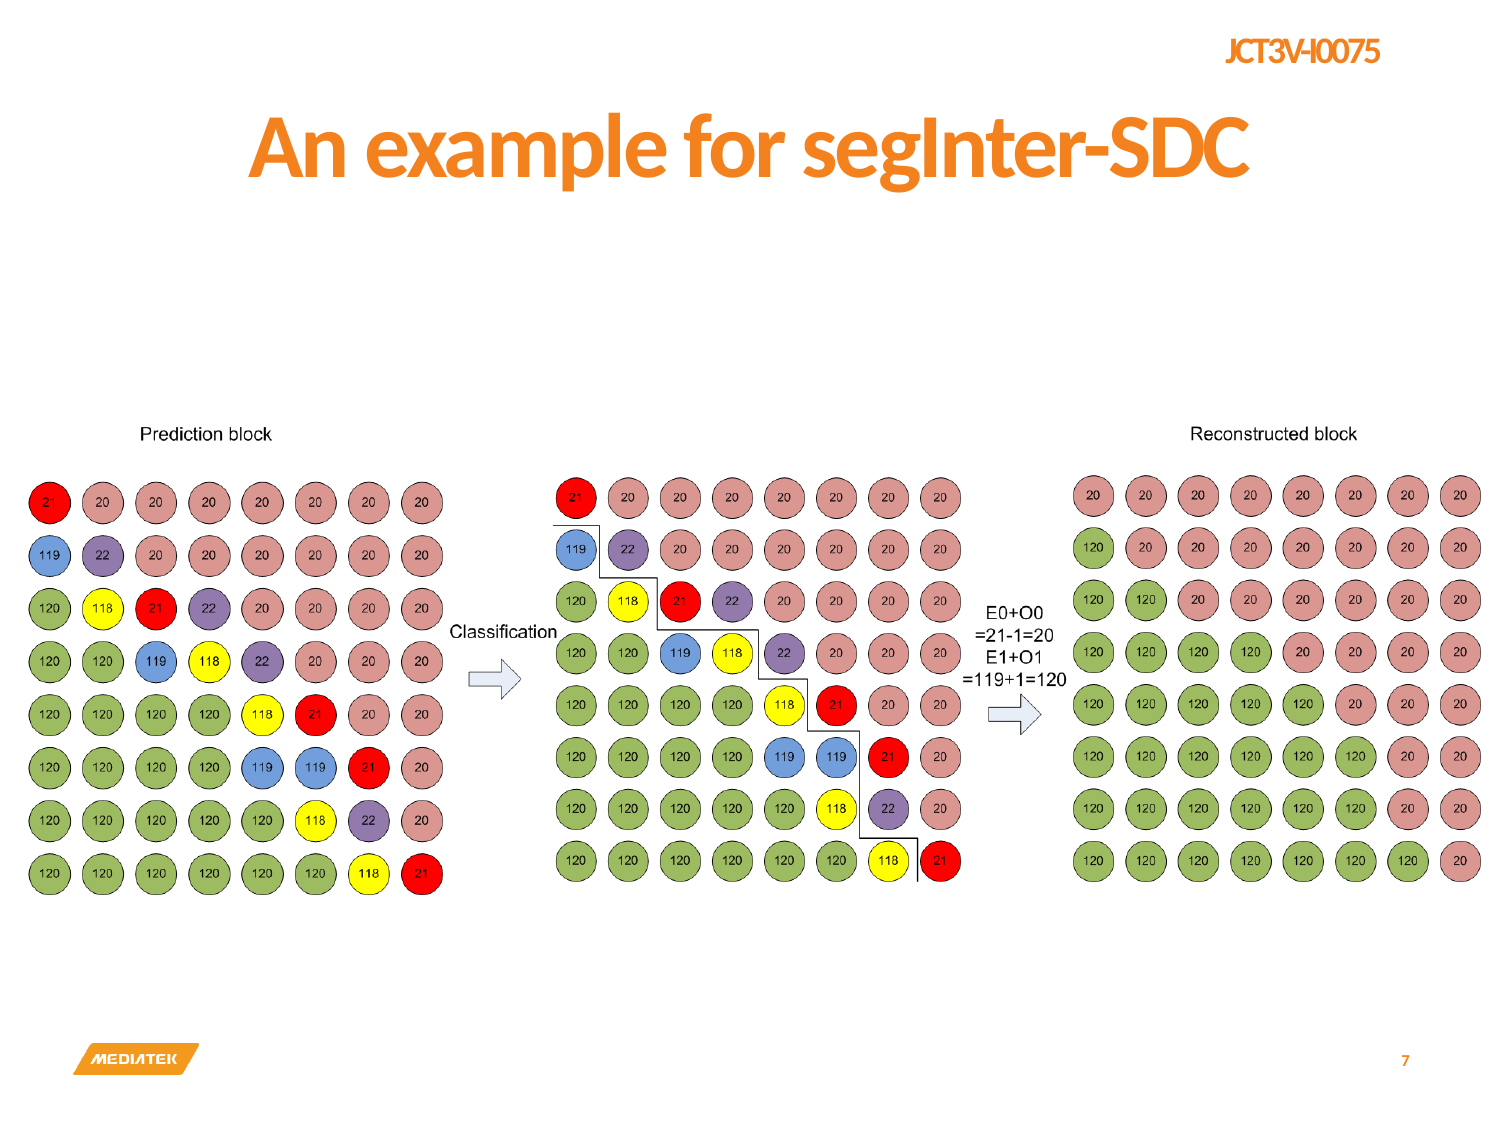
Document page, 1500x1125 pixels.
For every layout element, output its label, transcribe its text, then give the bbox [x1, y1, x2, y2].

picture [449, 477, 961, 882]
picture [962, 420, 1481, 882]
picture [73, 1043, 199, 1075]
slide_number 7 [1251, 1029, 1425, 1090]
title An example for segInter-SDC [75, 99, 1425, 287]
picture [28, 420, 444, 895]
